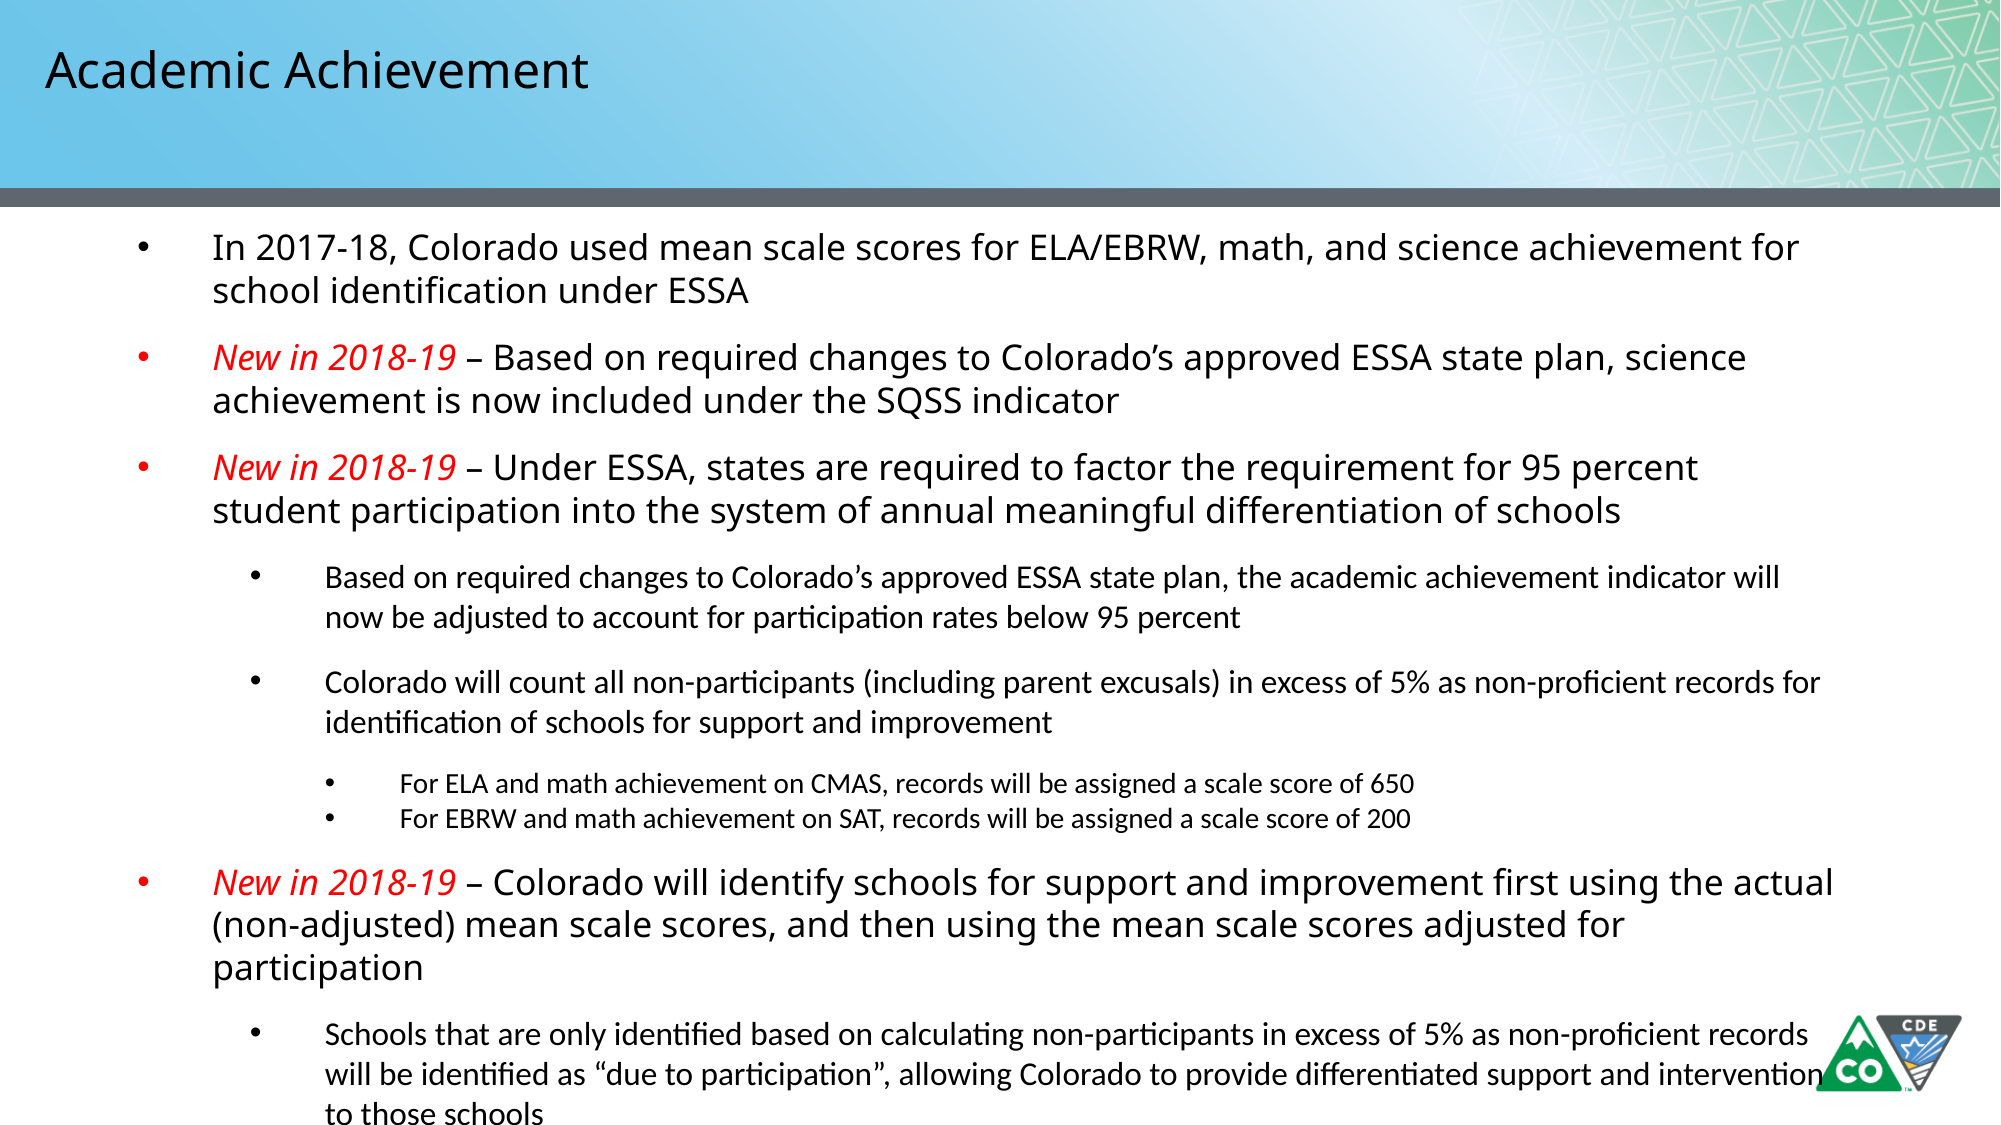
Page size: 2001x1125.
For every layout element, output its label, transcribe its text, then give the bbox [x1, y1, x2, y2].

title Academic Achievement [45, 45, 1000, 162]
picture [1803, 1006, 1972, 1099]
list In 2017-18, Colorado used mean scale scores for ELA/EBRW, math, and science achievement for school identification under ESSA New in 2018-19 – Based on required changes to Colorado’s approved ESSA state plan, science achievement is now included under the SQSS indicator New in 2018-19 – Under ESSA, states are required to factor the requirement for 95 percent student participation into the system of annual meaningful differentiation of schools Based on required changes to Colorado’s approved ESSA state plan, the academic achievement indicator will now be adjusted to account for participation rates below 95 percent Colorado will count all non-participants (including parent excusals) in excess of 5% as non-proficient records for identification of schools for support and improvement For ELA and math achievement on CMAS, records will be assigned a scale score of 650 For EBRW and math achievement on SAT, records will be assigned a scale score of 200 New in 2018-19 – Colorado will identify schools for support and improvement first using the actual (non-adjusted) mean scale scores, and then using the mean scale scores adjusted for participation Schools that are only identified based on calculating non-participants in excess of 5% as non-proficient records will be identified as “due to participation”, allowing Colorado to provide differentiated support and intervention to those schools [137, 225, 1836, 1003]
picture [0, 0, 2000, 207]
